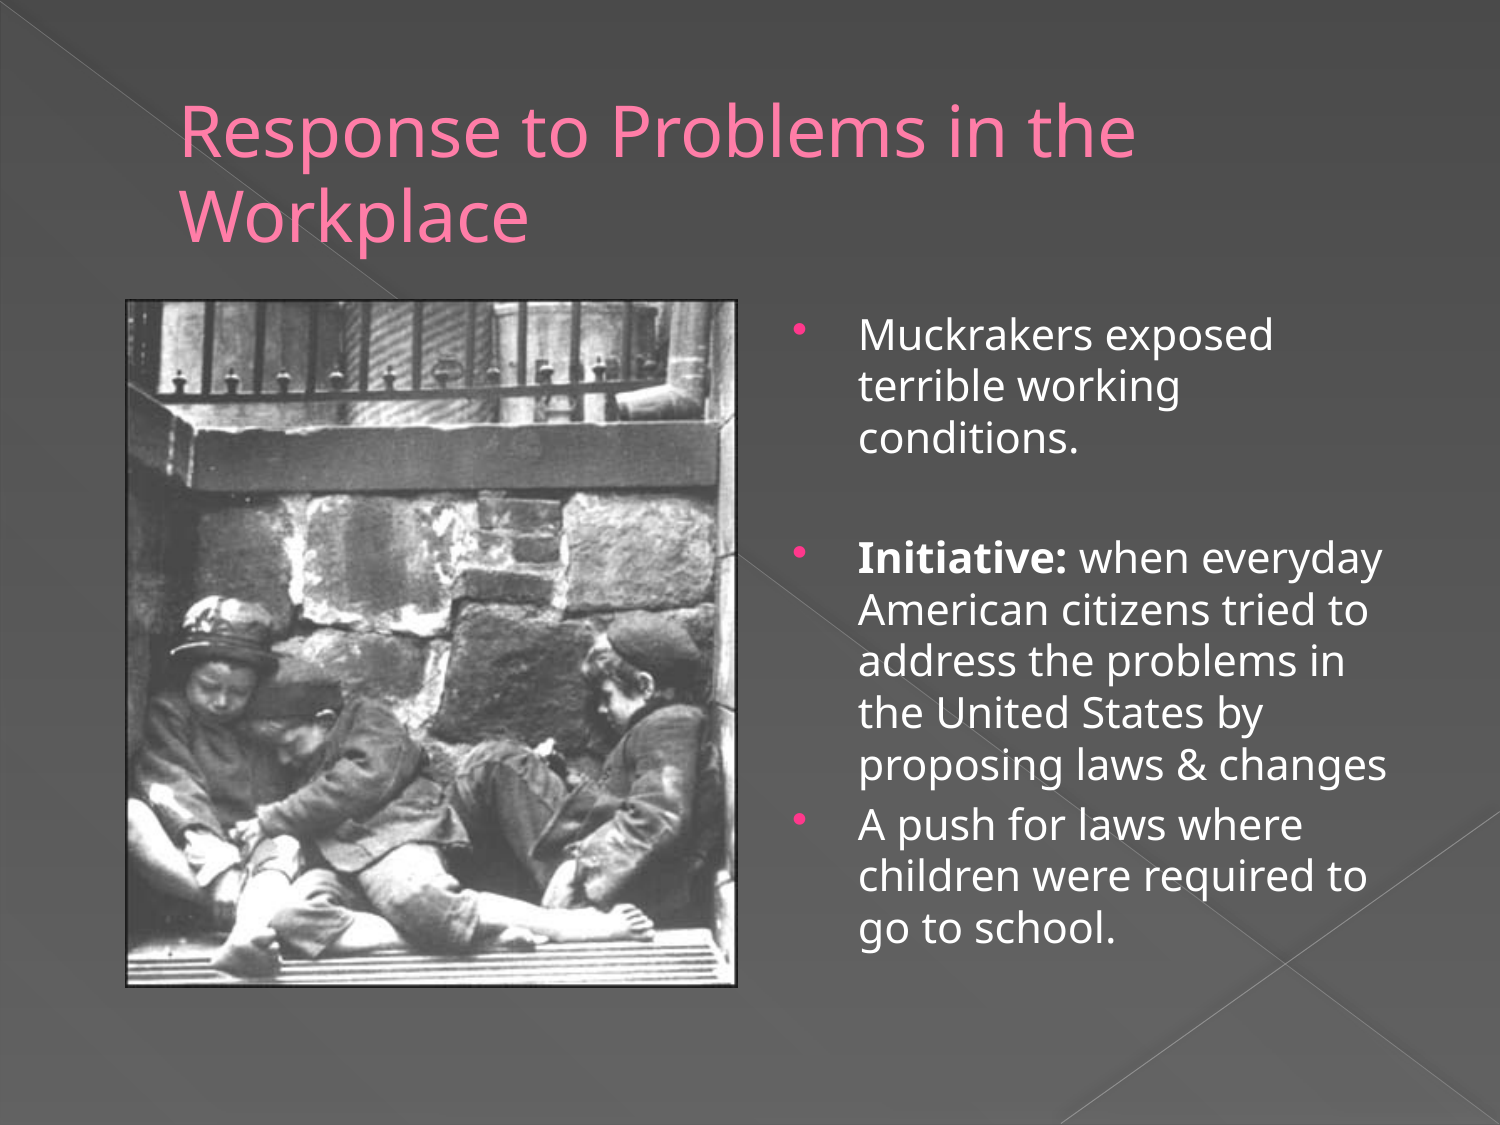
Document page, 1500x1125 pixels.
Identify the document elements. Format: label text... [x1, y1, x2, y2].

title Response to Problems in the Workplace [87, 77, 1425, 266]
picture [124, 299, 738, 988]
list Muckrakers exposed terrible working conditions. Initiative: when everyday American citizens tried to address the problems in the United States by proposing laws & changes A push for laws where children were required to go to school. [768, 299, 1425, 963]
